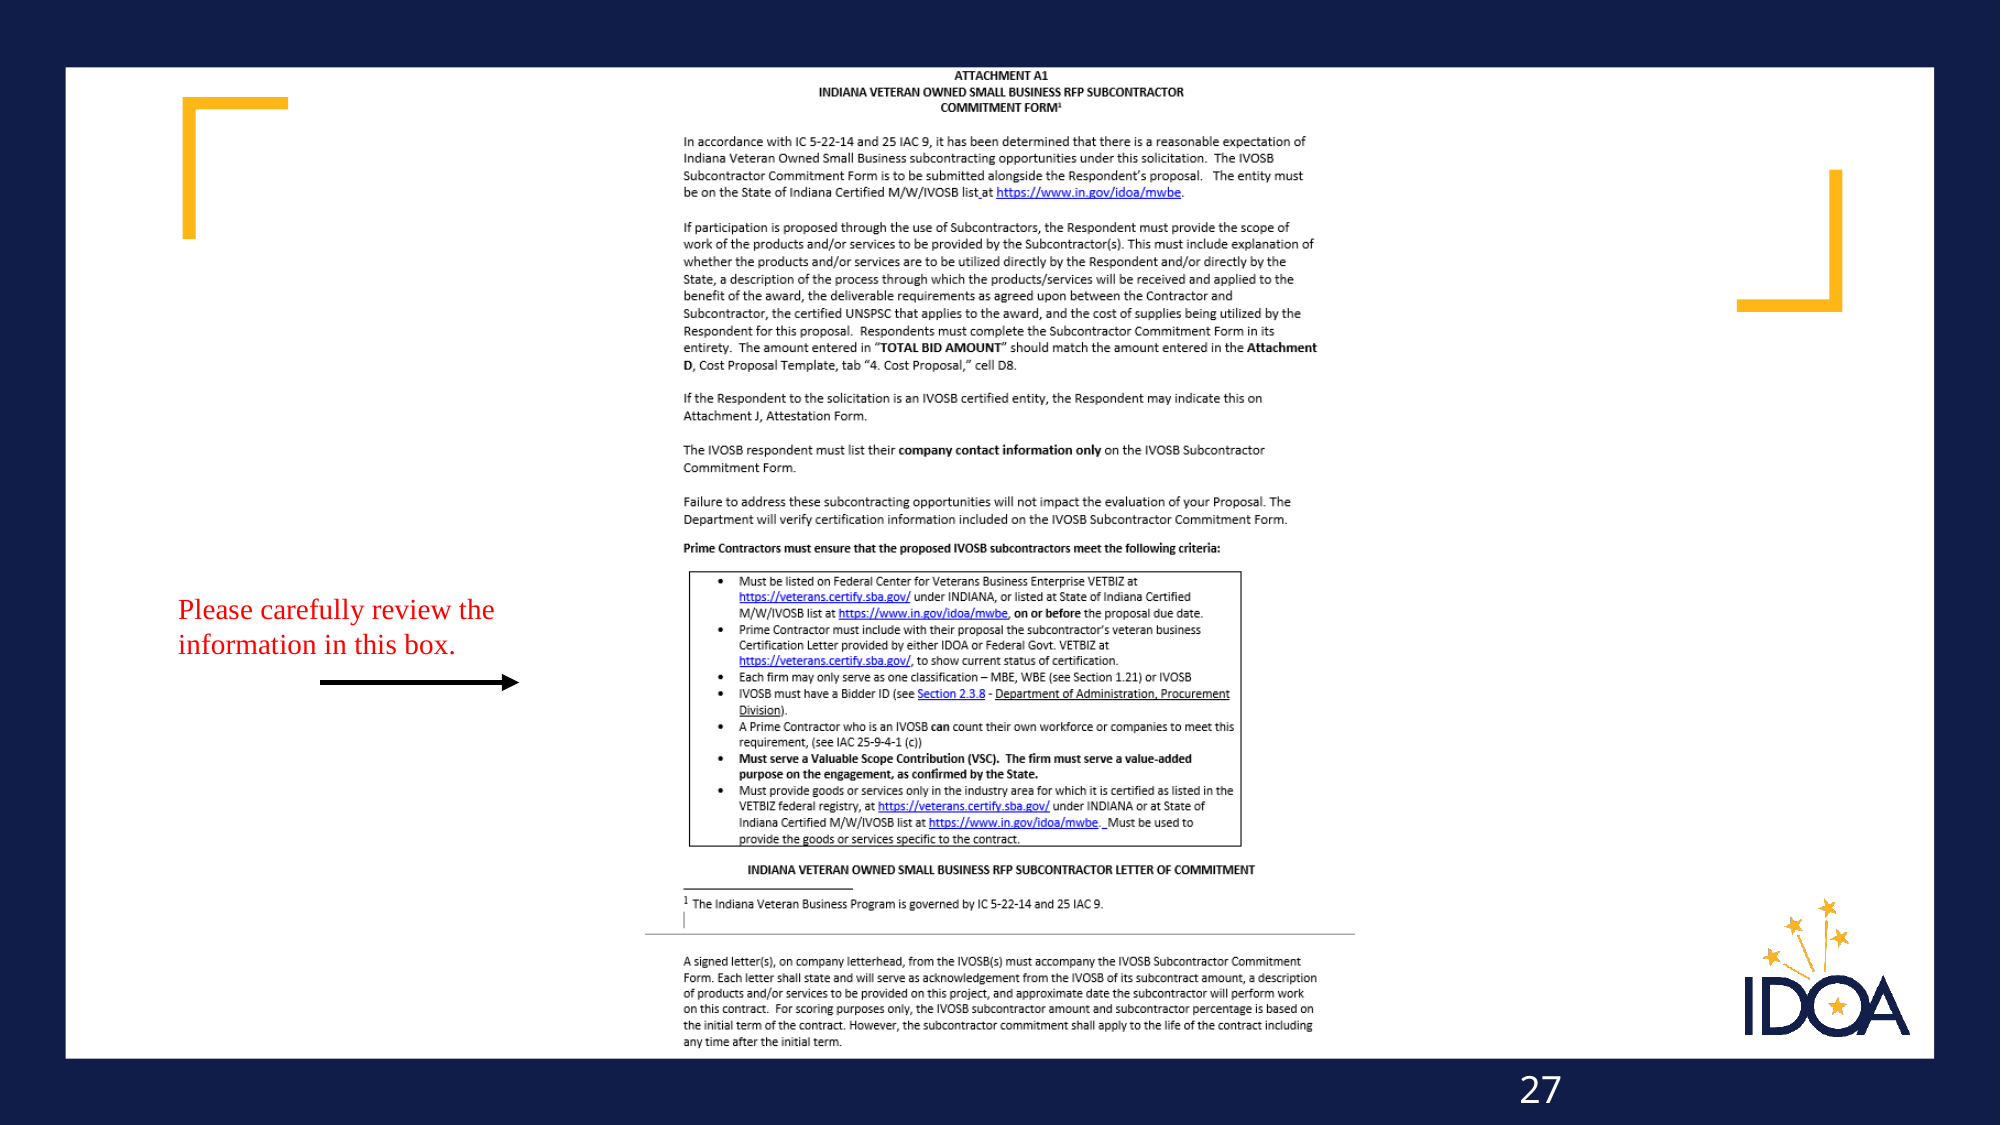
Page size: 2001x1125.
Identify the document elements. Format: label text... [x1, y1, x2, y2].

text_box Please carefully review the information in this box. [163, 583, 519, 668]
slide_number 27 [1504, 1058, 1767, 1125]
picture [644, 69, 1356, 1056]
picture [1702, 857, 1959, 1114]
